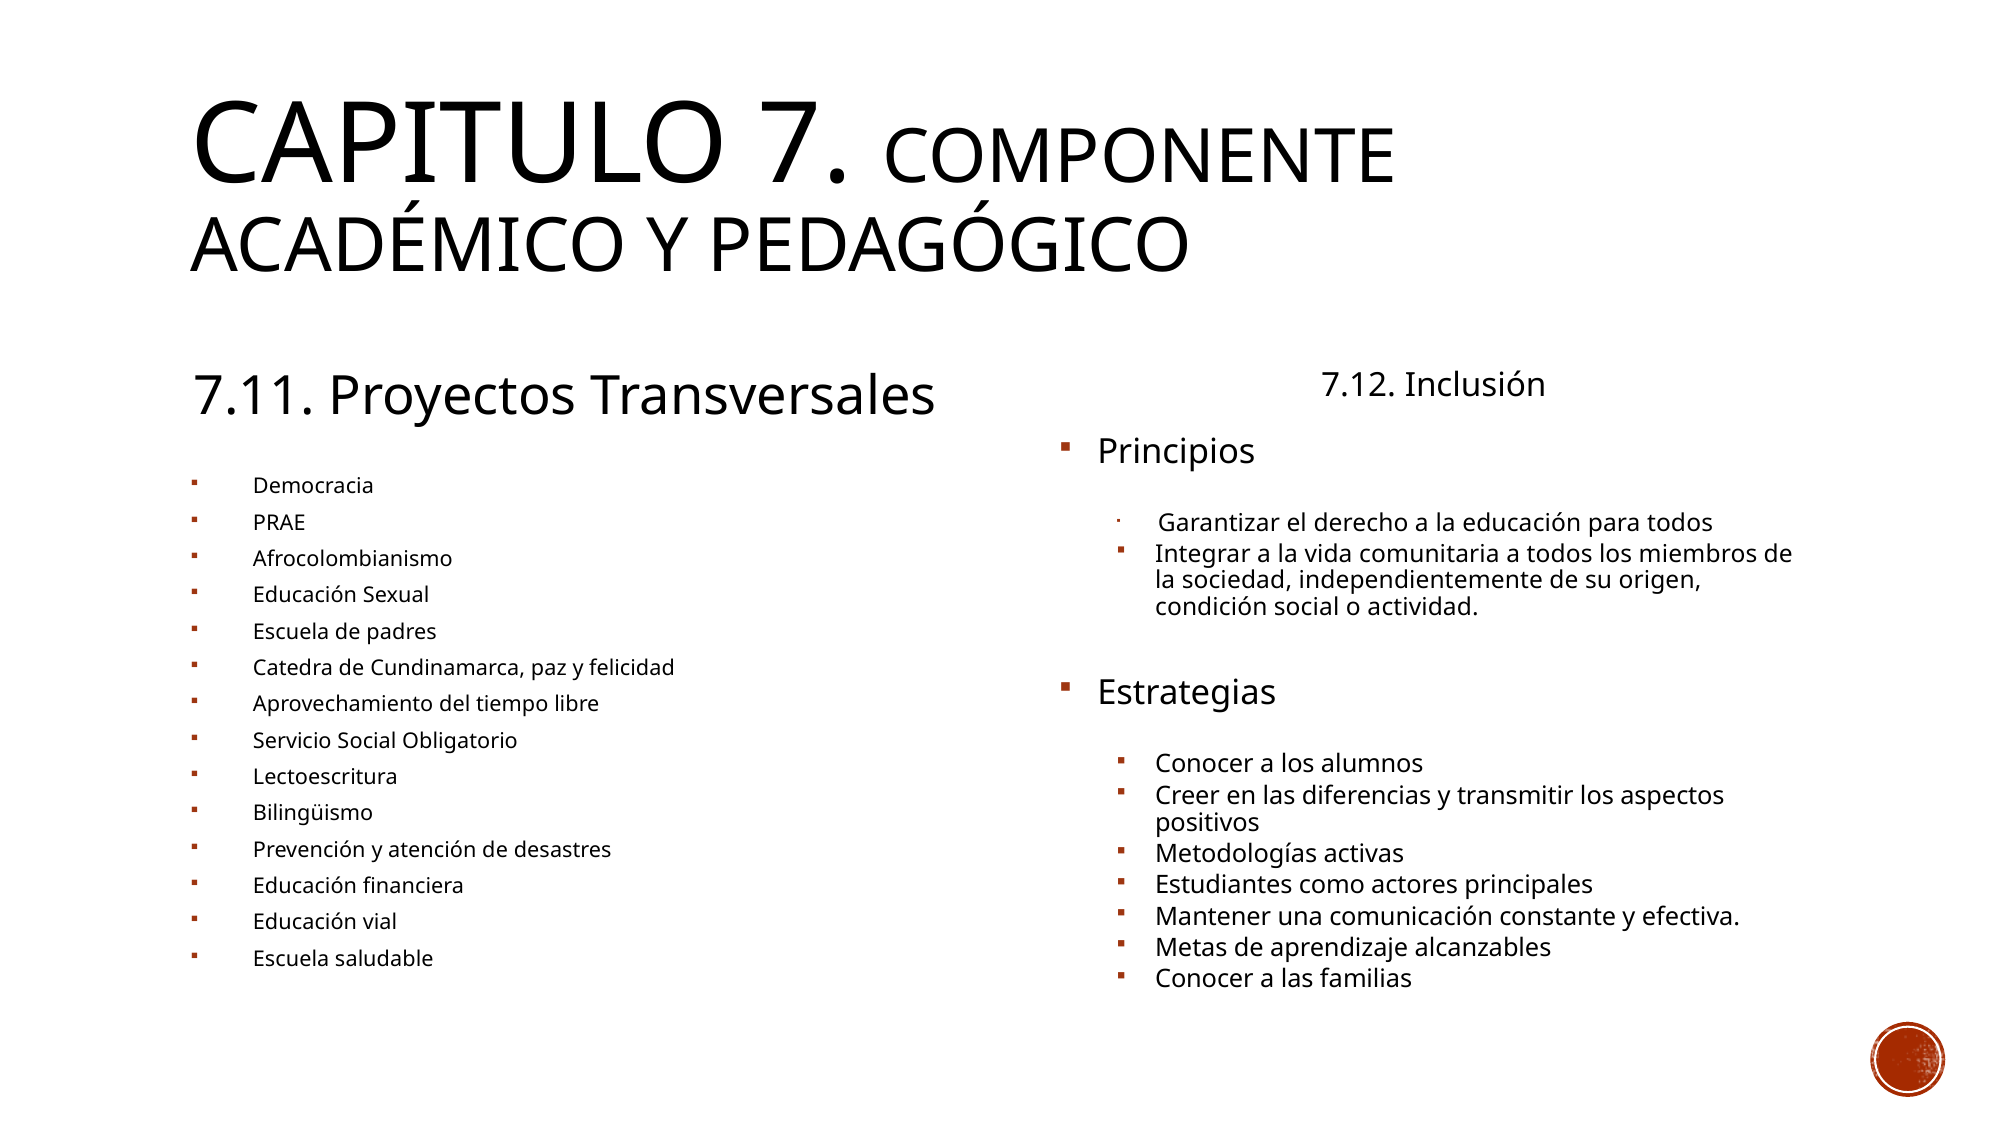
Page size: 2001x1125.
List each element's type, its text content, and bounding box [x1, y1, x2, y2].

list 7.11. Proyectos Transversales Democracia PRAE Afrocolombianismo Educación Sexual Escuela de padres Catedra de Cundinamarca, paz y felicidad Aprovechamiento del tiempo libre Servicio Social Obligatorio Lectoescritura Bilingüismo Prevención y atención de desastres Educación financiera Educación vial Escuela saludable [175, 360, 956, 1013]
list 7.12. Inclusión Principios Garantizar el derecho a la educación para todos Integrar a la vida comunitaria a todos los miembros de la sociedad, independientemente de su origen, condición social o actividad. Estrategias Conocer a los alumnos Creer en las diferencias y transmitir los aspectos positivos Metodologías activas Estudiantes como actores principales Mantener una comunicación constante y efectiva. Metas de aprendizaje alcanzables Conocer a las familias [1043, 360, 1824, 1013]
title CAPITULO 7. Componente académico y pedagógico [175, 54, 1826, 319]
